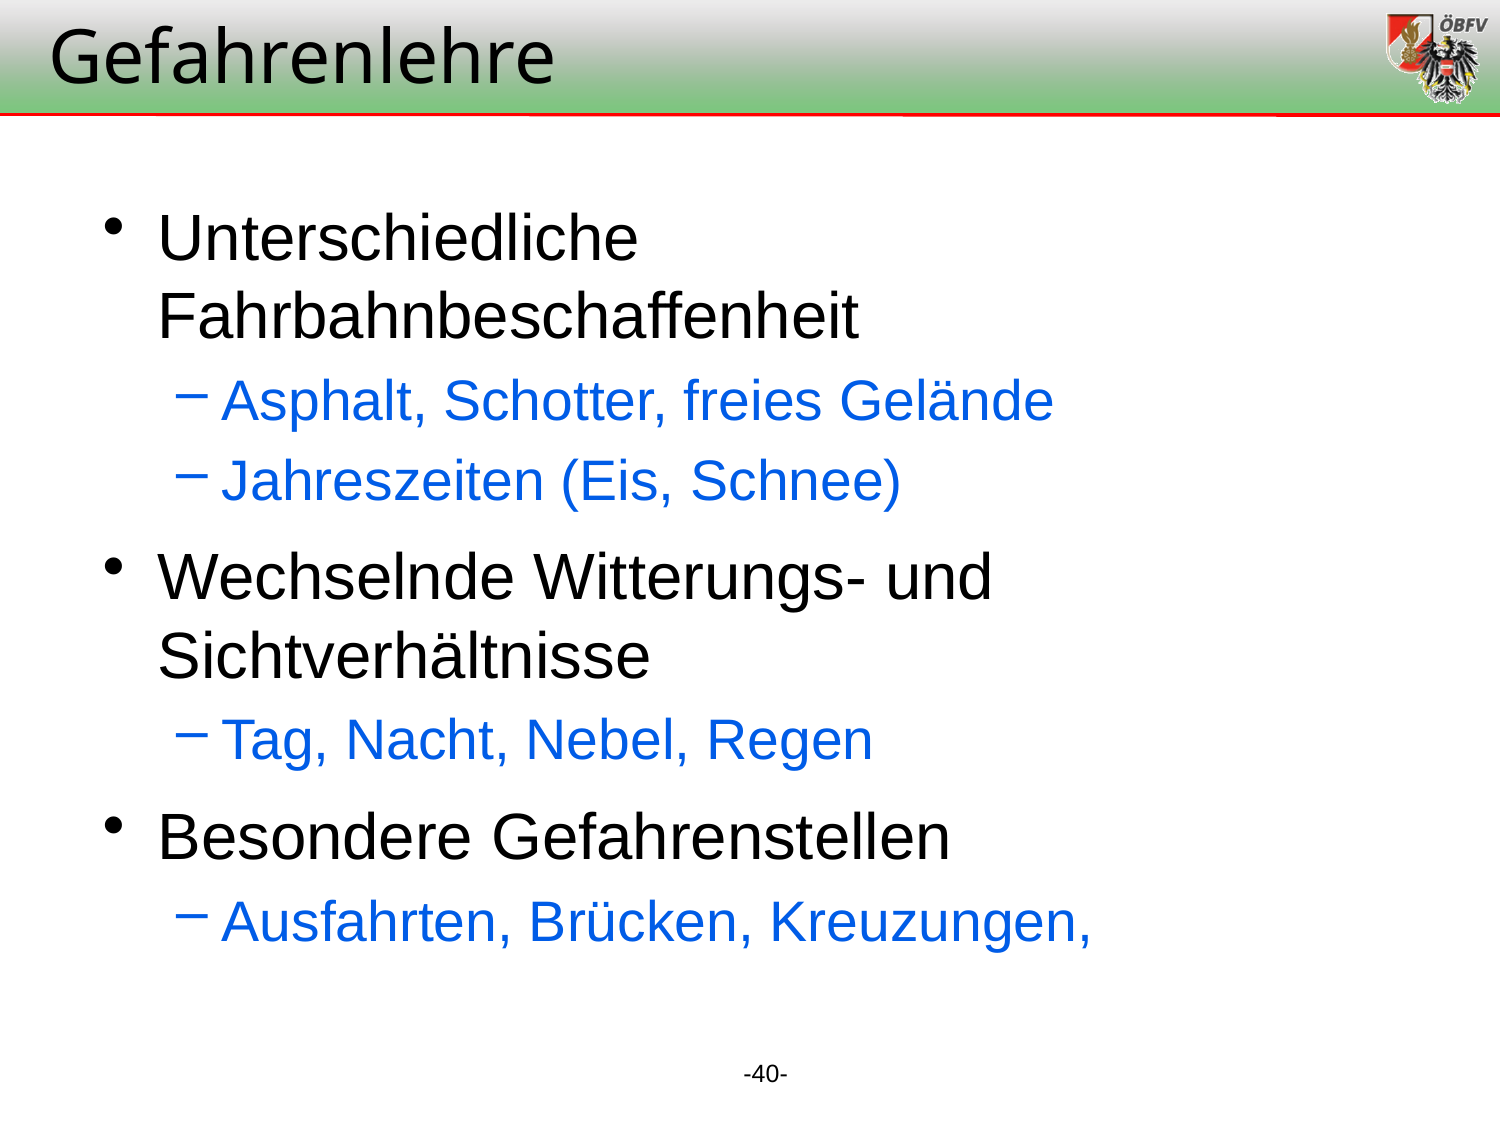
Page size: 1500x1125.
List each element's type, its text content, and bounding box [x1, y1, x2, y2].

list Unterschiedliche Fahrbahnbeschaffenheit Asphalt, Schotter, freies Gelände Jahreszeiten (Eis, Schnee) Wechselnde Witterungs- und Sichtverhältnisse Tag, Nacht, Nebel, Regen Besondere Gefahrenstellen Ausfahrten, Brücken, Kreuzungen, [87, 187, 1363, 963]
picture [0, 0, 1500, 113]
slide_number -40- [609, 1049, 923, 1101]
title Gefahrenlehre [33, 10, 1384, 98]
